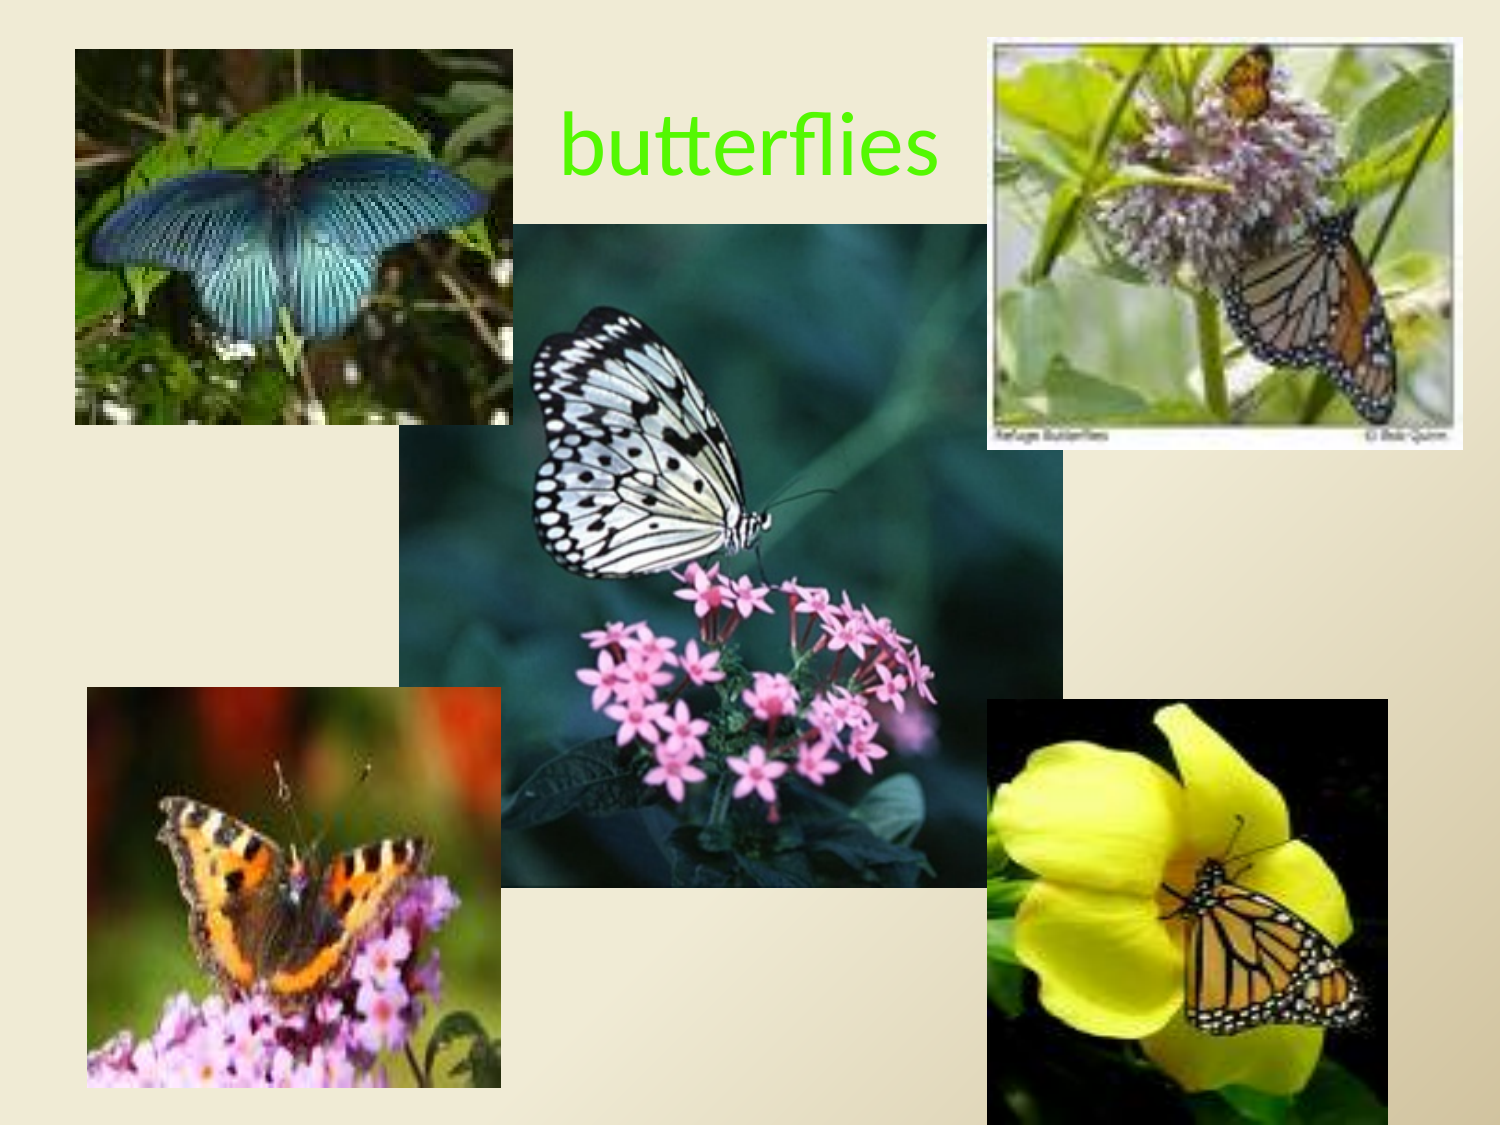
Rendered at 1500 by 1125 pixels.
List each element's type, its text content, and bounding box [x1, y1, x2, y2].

picture [74, 37, 1463, 1125]
title butterflies [75, 45, 982, 223]
